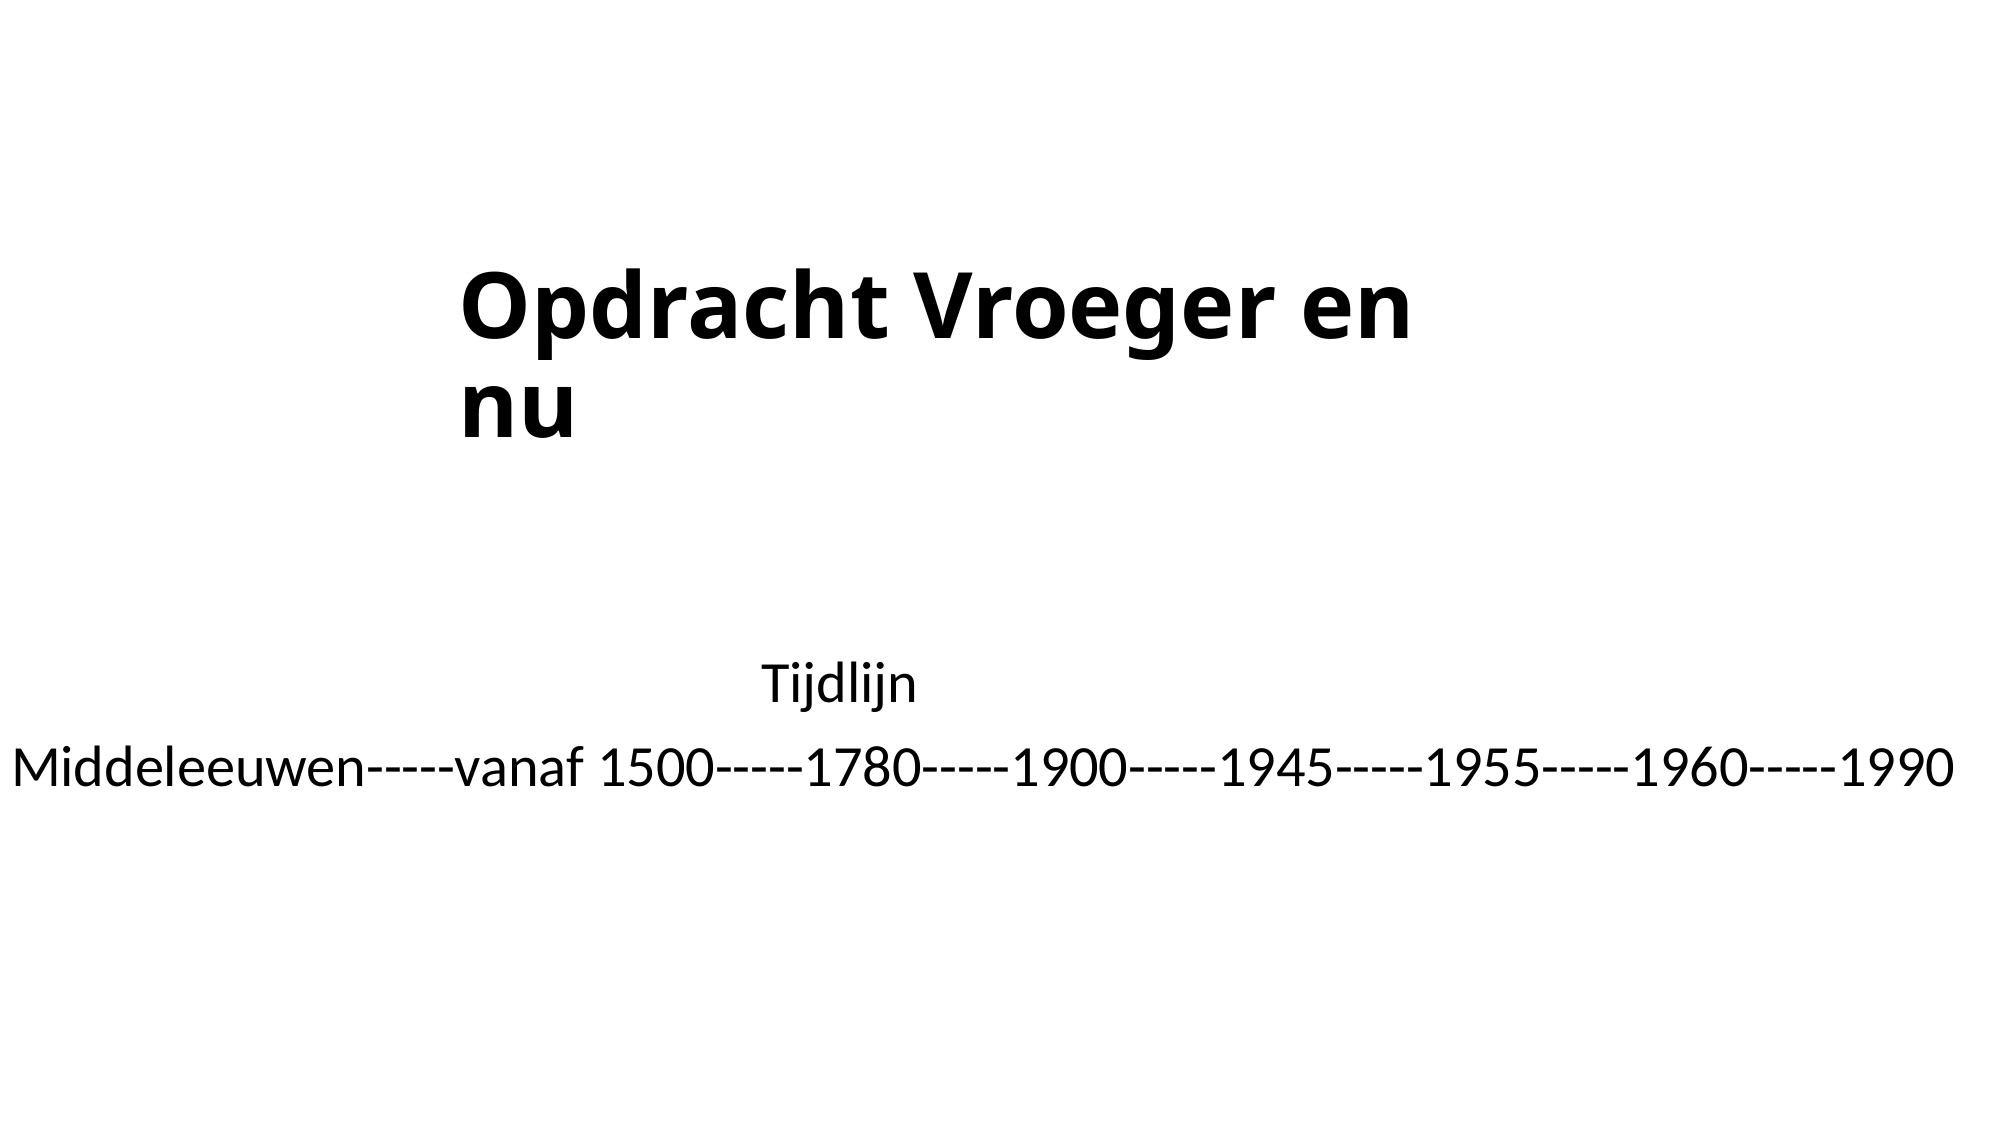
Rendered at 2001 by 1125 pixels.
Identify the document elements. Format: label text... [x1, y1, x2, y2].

title Opdracht Vroeger en nu [443, 249, 1530, 467]
list Tijdlijn Middeleeuwen-----vanaf 1500-----1780-----1900-----1945-----1955-----1960-----1990 [0, 644, 2000, 916]
